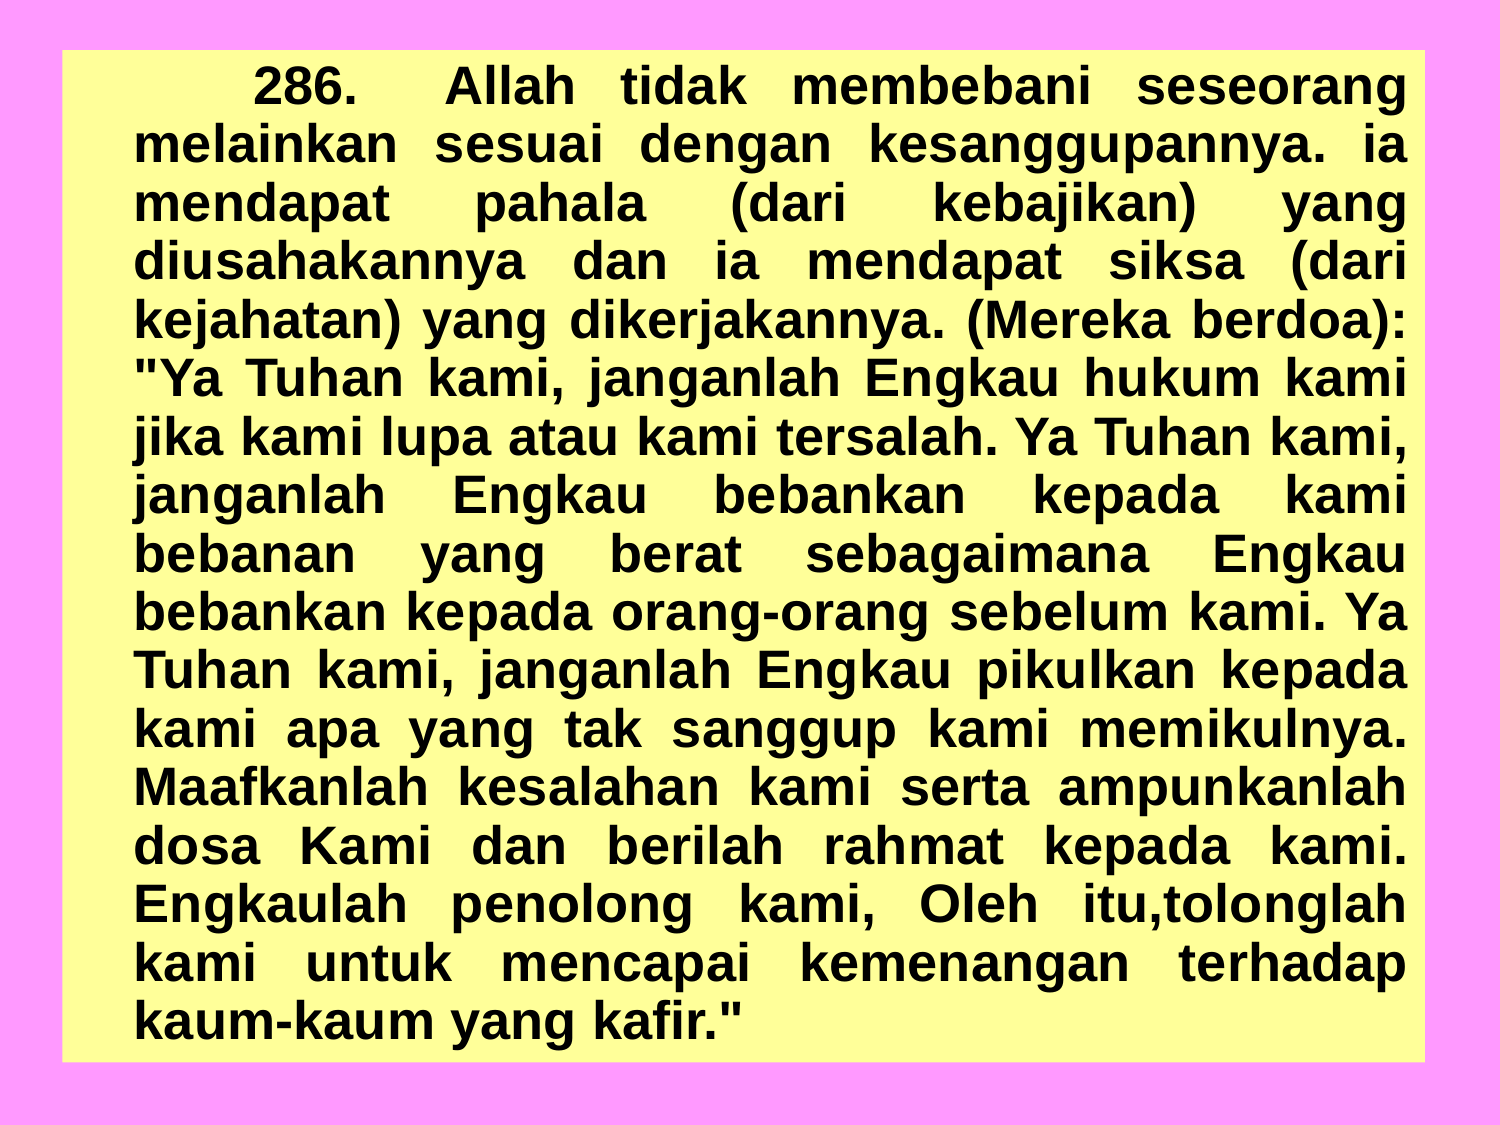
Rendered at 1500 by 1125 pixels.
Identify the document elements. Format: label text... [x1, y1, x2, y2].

list 286. Allah tidak membebani seseorang melainkan sesuai dengan kesanggupannya. ia mendapat pahala (dari kebajikan) yang diusahakannya dan ia mendapat siksa (dari kejahatan) yang dikerjakannya. (Mereka berdoa): "Ya Tuhan kami, janganlah Engkau hukum kami jika kami lupa atau kami tersalah. Ya Tuhan kami, janganlah Engkau bebankan kepada kami bebanan yang berat sebagaimana Engkau bebankan kepada orang-orang sebelum kami. Ya Tuhan kami, janganlah Engkau pikulkan kepada kami apa yang tak sanggup kami memikulnya. Maafkanlah kesalahan kami serta ampunkanlah dosa Kami dan berilah rahmat kepada kami. Engkaulah penolong kami, Oleh itu,tolonglah kami untuk mencapai kemenangan terhadap kaum-kaum yang kafir." [62, 50, 1425, 1063]
